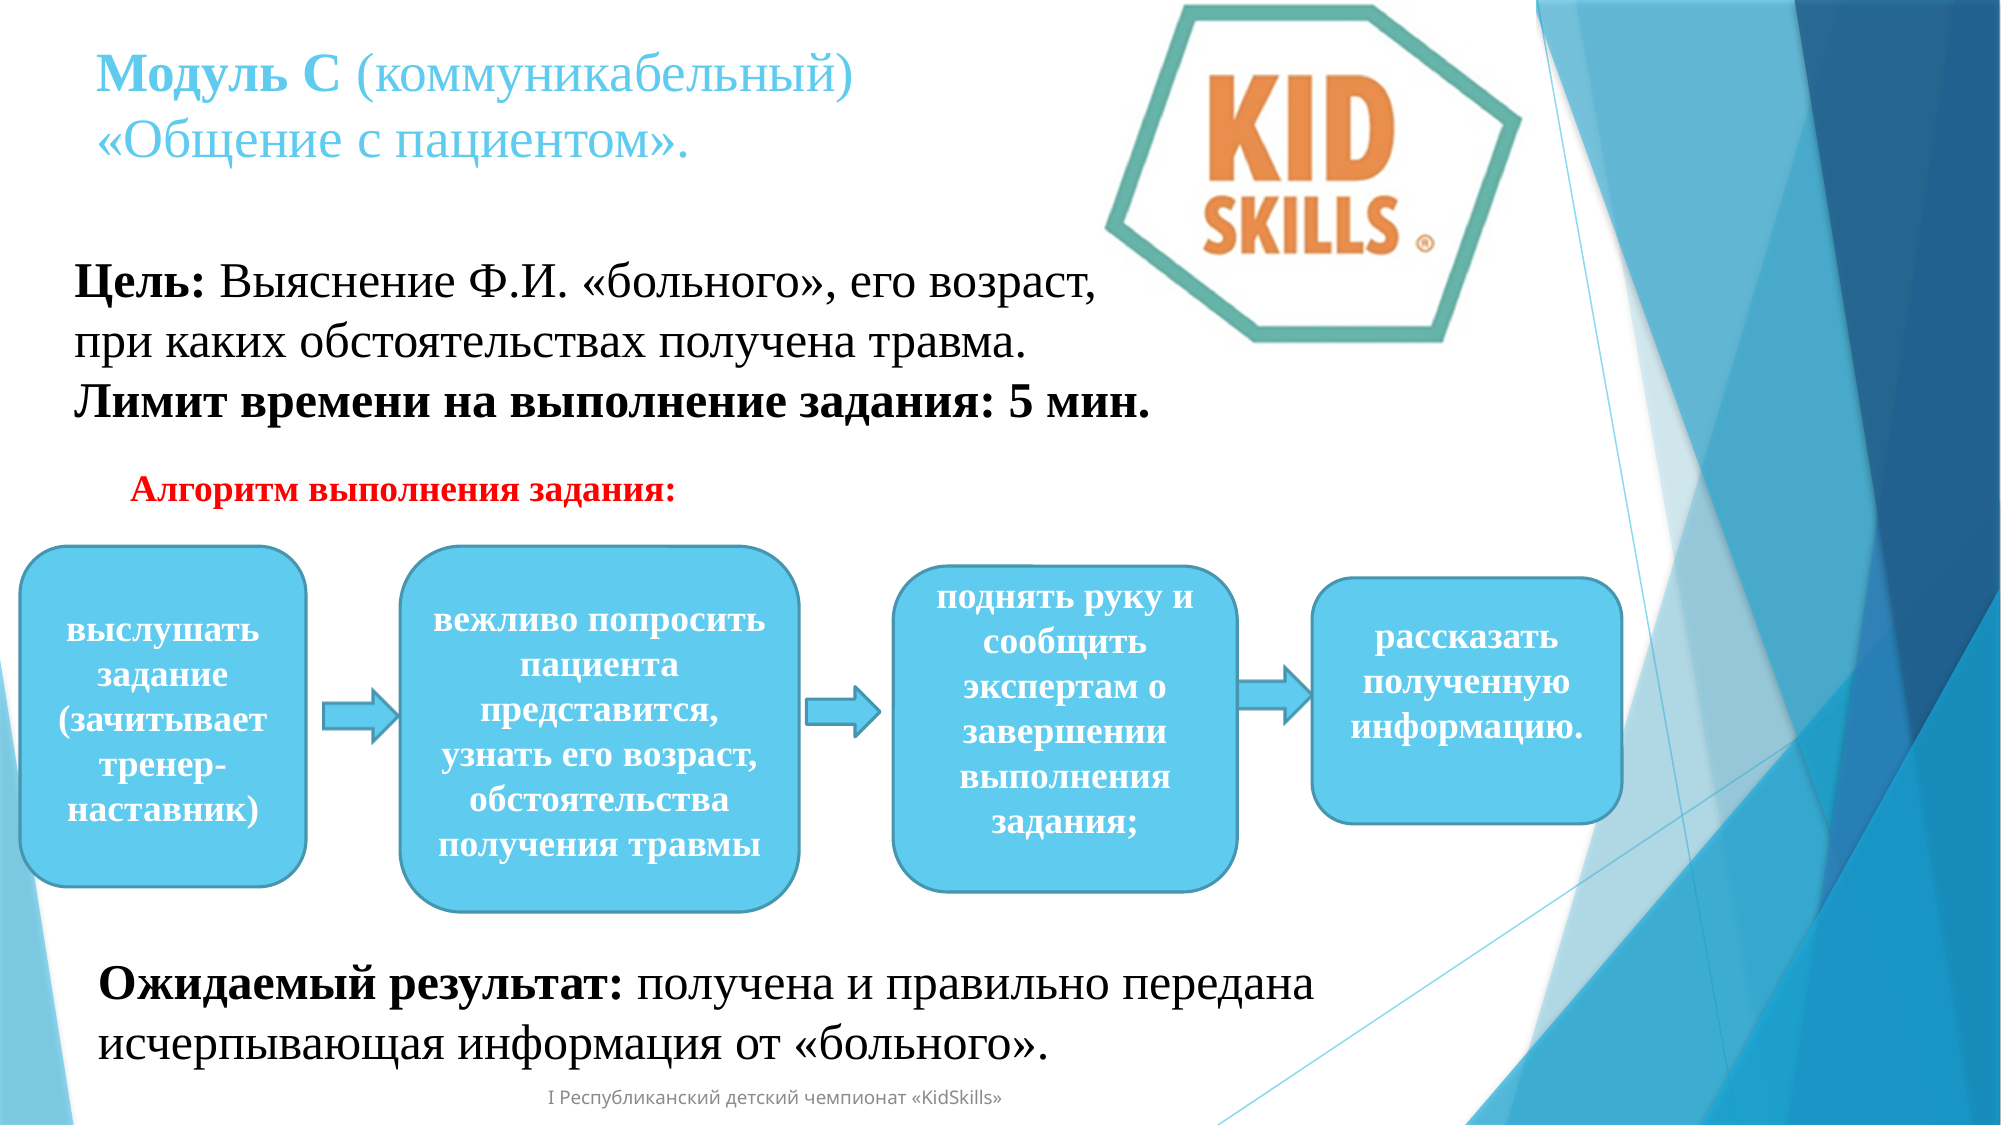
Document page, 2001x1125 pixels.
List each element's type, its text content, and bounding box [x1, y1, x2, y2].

text_box поднять руку и сообщить экспертам о завершении выполнения задания; [891, 564, 1239, 894]
text_box выслушать задание (зачитывает тренер-наставник) [18, 544, 308, 889]
text_box Цель: Выяснение Ф.И. «больного», его возраст, при каких обстоятельствах получена травма. Лимит времени на выполнение задания: 5 мин. [59, 239, 1386, 435]
footer I Республиканский детский чемпионат «KidSkills» [533, 1067, 1567, 1125]
text_box рассказать полученную информацию. [1310, 576, 1624, 826]
picture [321, 686, 401, 747]
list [1093, 0, 1537, 354]
title Модуль С (коммуникабельный) «Общение с пациентом». [81, 27, 1088, 239]
text_box вежливо попросить пациента представится, узнать его возраст, обстоятельства получения травмы [398, 544, 801, 914]
picture [1236, 662, 1316, 727]
text_box Алгоритм выполнения задания: [115, 456, 693, 517]
text_box [804, 685, 882, 739]
text_box Ожидаемый результат: получена и правильно передана исчерпывающая информация от «больного». [83, 941, 1463, 1125]
